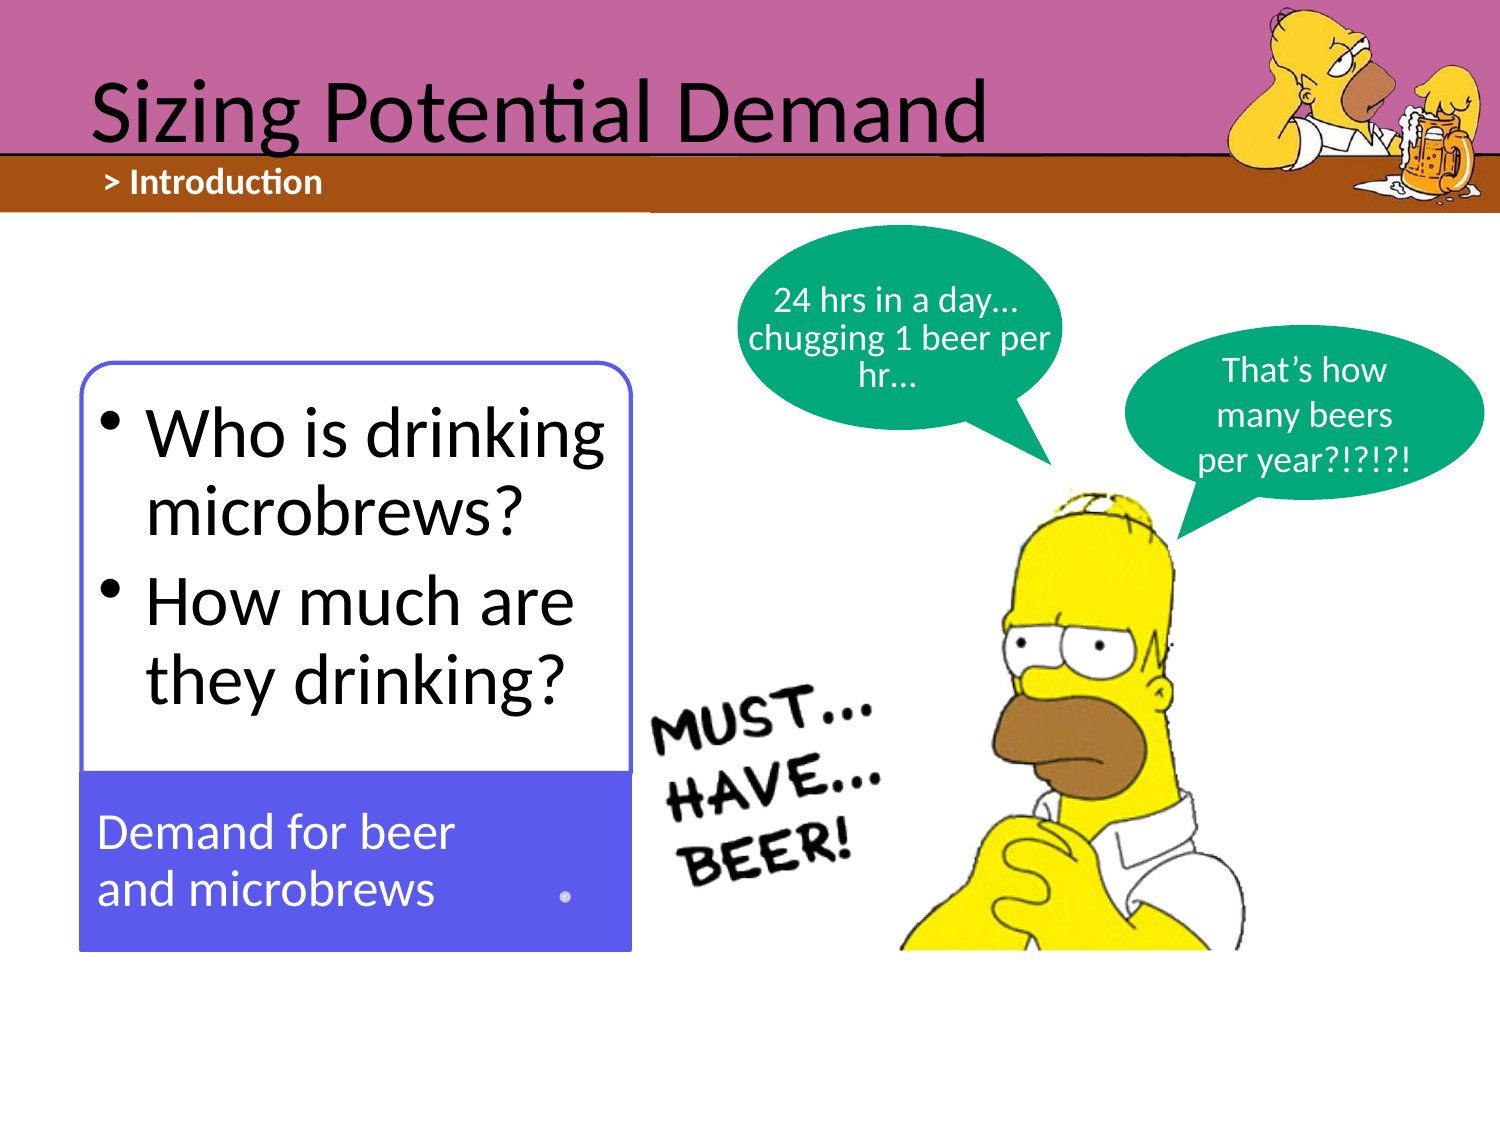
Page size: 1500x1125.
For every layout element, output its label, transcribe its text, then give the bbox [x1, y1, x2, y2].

picture [637, 474, 1276, 954]
text_box [757, 222, 1043, 275]
text_box [929, 403, 1054, 468]
text_box [1149, 262, 1425, 353]
text_box 24 hrs in a day… chugging 1 beer per hr… [725, 275, 1075, 403]
text_box That’s how many beers per year?!?!?! [1122, 345, 1487, 502]
title Sizing Potential Demand [75, 12, 1425, 200]
picture [650, 0, 1500, 213]
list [0, 362, 926, 950]
